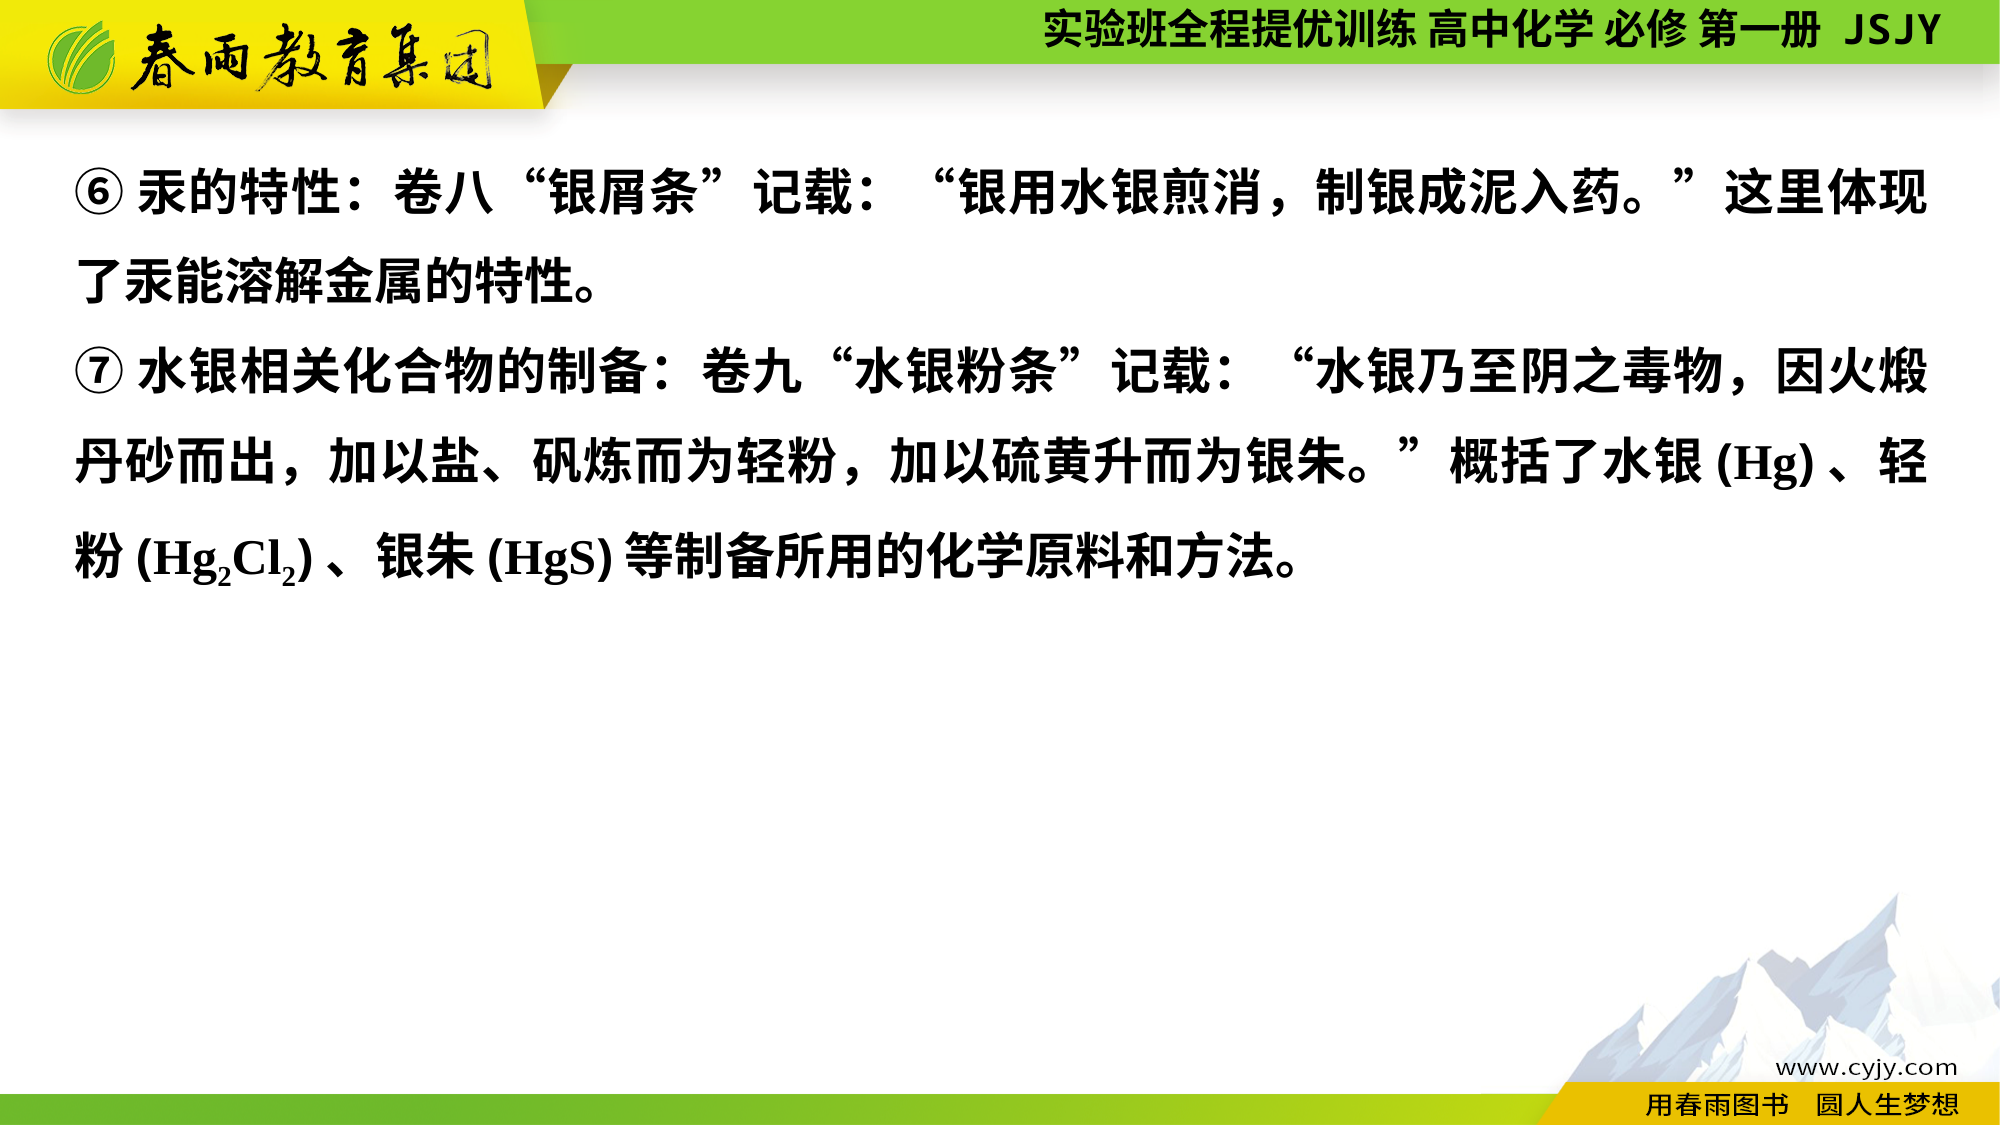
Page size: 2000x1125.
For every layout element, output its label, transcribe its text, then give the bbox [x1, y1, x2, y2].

picture [0, 0, 2000, 1125]
list ⑥汞的特性：卷八“银屑条”记载：“银用水银煎消，制银成泥入药。”这里体现了汞能溶解金属的特性。 ⑦水银相关化合物的制备：卷九“水银粉条”记载：“水银乃至阴之毒物，因火煅丹砂而出，加以盐、矾炼而为轻粉，加以硫黄升而为银朱。”概括了水银(Hg)、轻粉(Hg2Cl2)、银朱(HgS)等制备所用的化学原料和方法。 [59, 122, 1944, 592]
